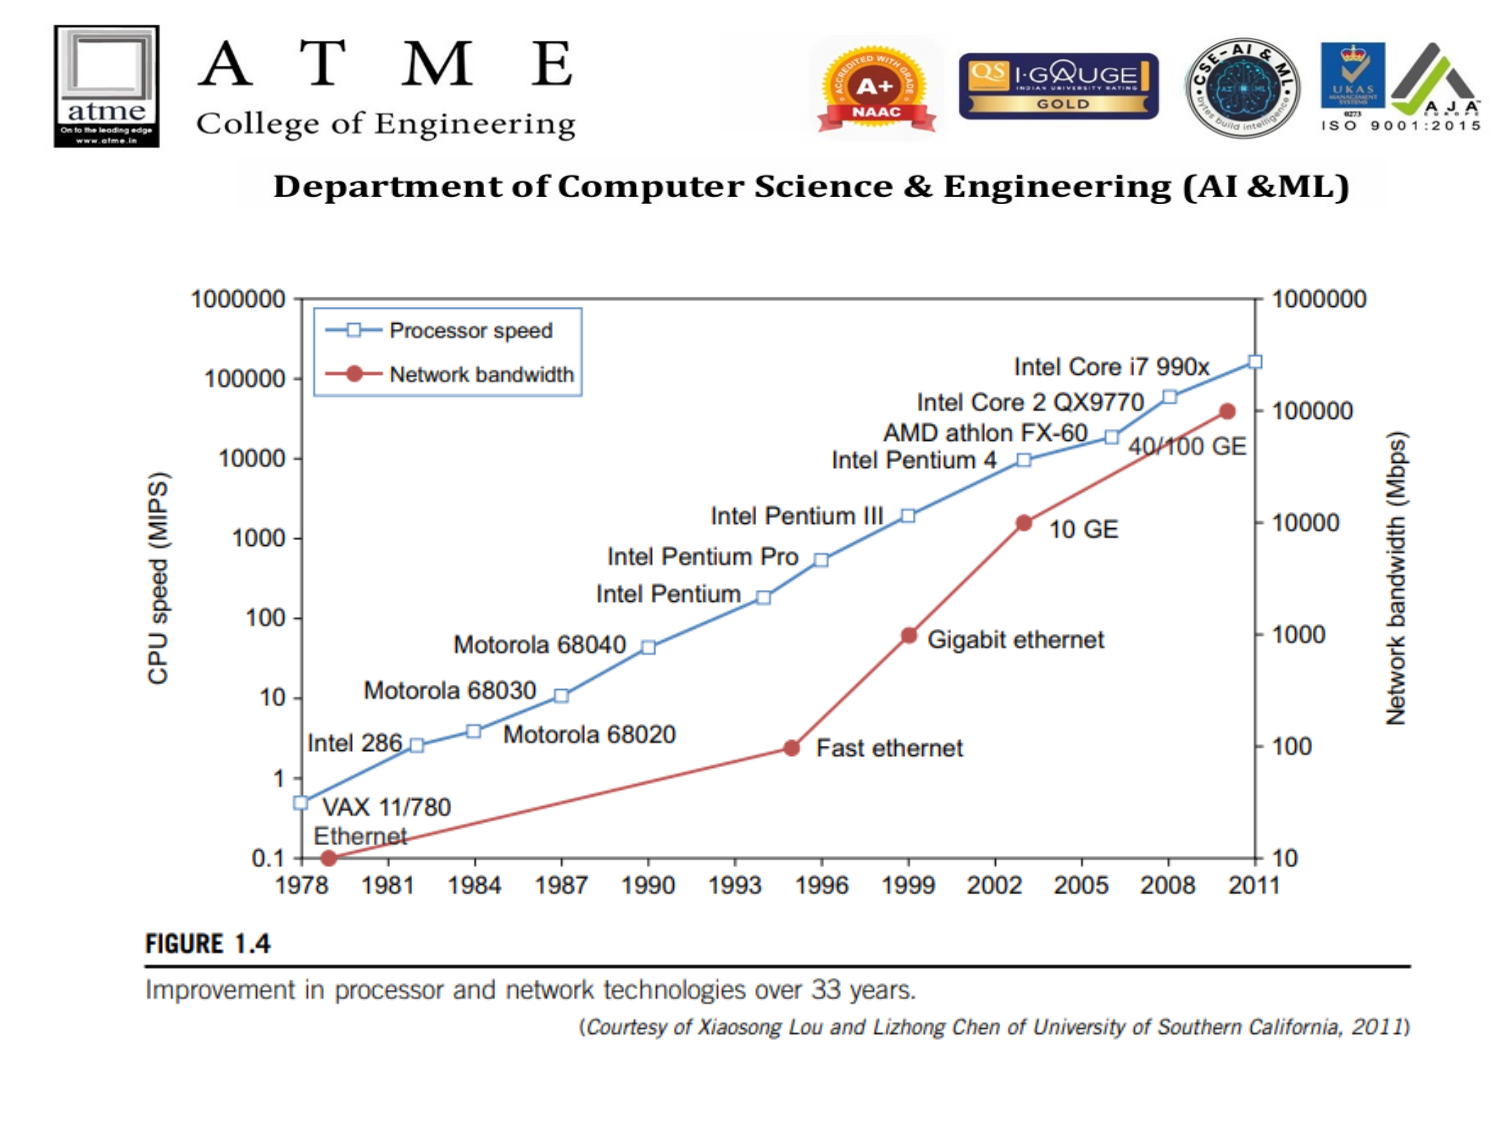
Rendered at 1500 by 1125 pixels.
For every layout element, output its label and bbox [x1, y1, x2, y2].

picture [24, 0, 1500, 226]
picture [112, 262, 1434, 1051]
